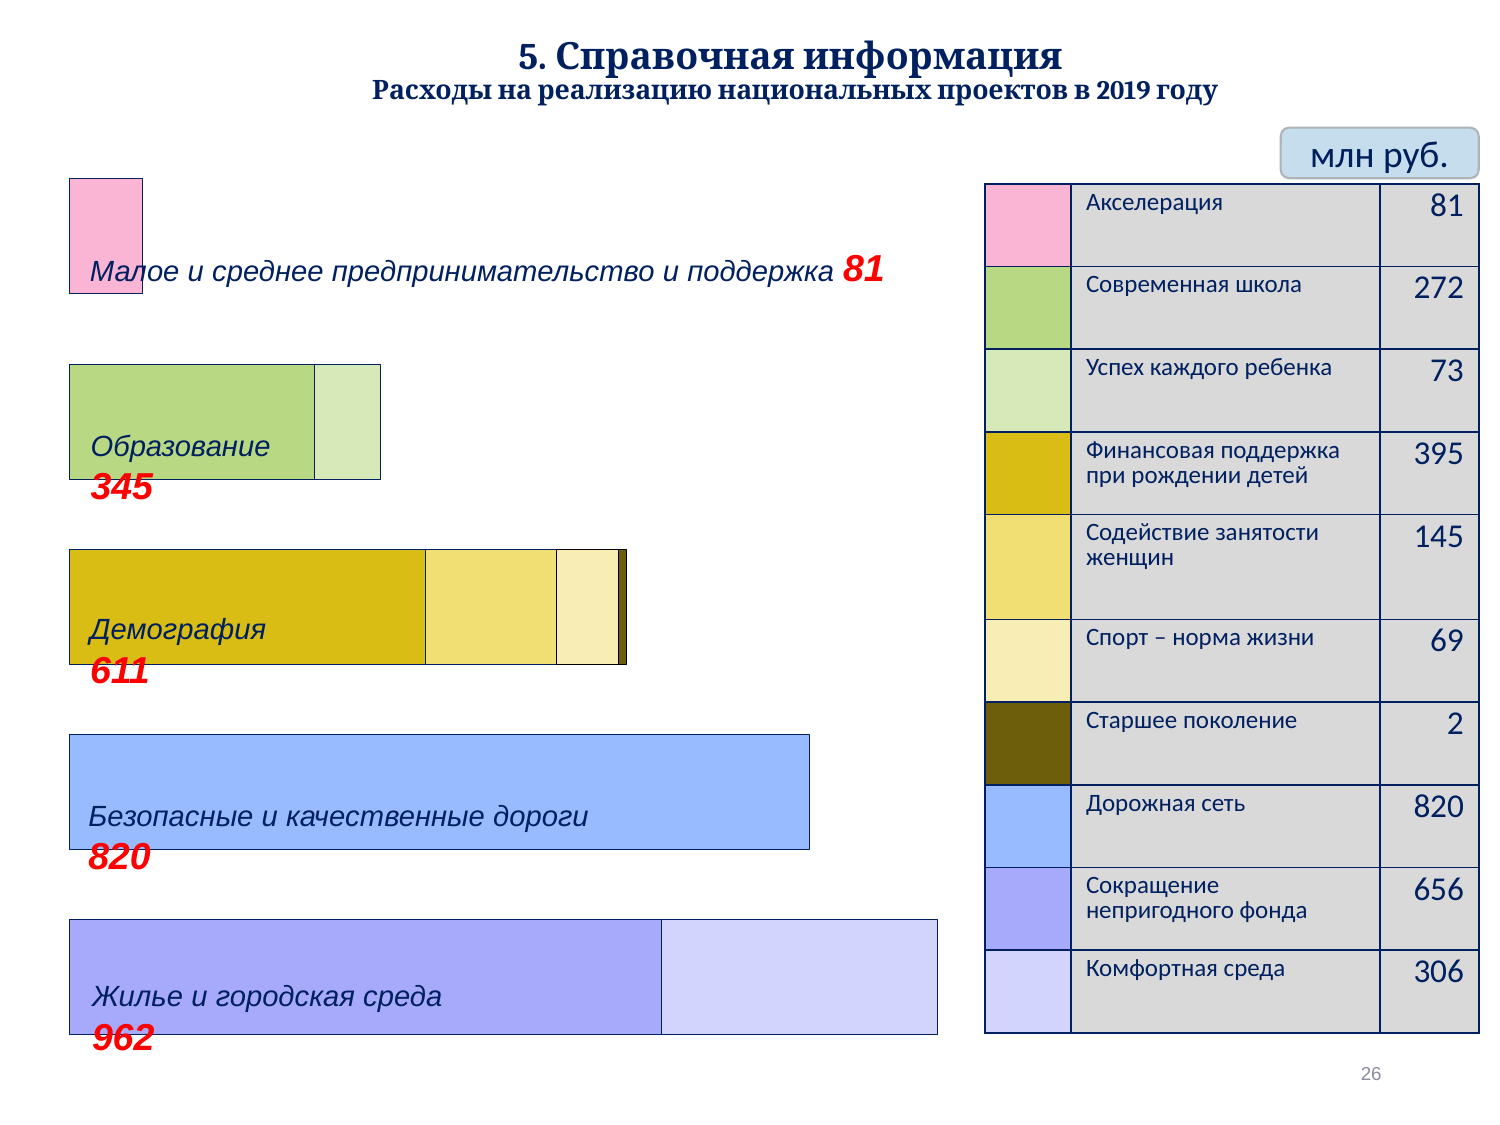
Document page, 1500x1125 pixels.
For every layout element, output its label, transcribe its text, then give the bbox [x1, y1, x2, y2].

table_cell 395 [1381, 433, 1478, 514]
table_cell 2 [1381, 703, 1478, 784]
table_cell [991, 703, 1070, 784]
table_cell 656 [1381, 868, 1478, 949]
table_cell [991, 350, 1070, 431]
table_header Акселерация [1072, 185, 1379, 266]
title 5. Справочная информация Расходы на реализацию национальных проектов в 2019 году [147, 29, 1442, 114]
table_cell 69 [1381, 620, 1478, 701]
table_header [991, 185, 1070, 266]
table_cell [991, 868, 1070, 949]
table_cell [991, 433, 1070, 514]
table_cell Финансовая поддержка при рождении детей [1072, 433, 1379, 514]
table_cell Комфортная среда [1072, 951, 1379, 1032]
table_cell 306 [1381, 951, 1478, 1032]
table_cell Содействие занятости женщин [1072, 515, 1379, 619]
table_cell [991, 267, 1070, 348]
text_box млн руб. [1279, 126, 1480, 180]
table_cell Старшее поколение [1072, 703, 1379, 784]
table_cell 272 [1381, 267, 1478, 348]
table_cell Спорт – норма жизни [1072, 620, 1379, 701]
table_header 81 [1381, 185, 1478, 266]
table_cell [991, 515, 1070, 619]
table_cell 73 [1381, 350, 1478, 431]
table_cell Успех каждого ребенка [1072, 350, 1379, 431]
table_cell Современная школа [1072, 267, 1379, 348]
table_cell 820 [1381, 786, 1478, 867]
chart [50, 124, 991, 1089]
table_cell 145 [1381, 515, 1478, 619]
table_cell Сокращение непригодного фонда [1072, 868, 1379, 949]
table_cell [991, 786, 1070, 867]
table_cell [991, 951, 1070, 1032]
slide_number 26 [1059, 1042, 1397, 1103]
table_cell [991, 620, 1070, 701]
table_cell Дорожная сеть [1072, 786, 1379, 867]
